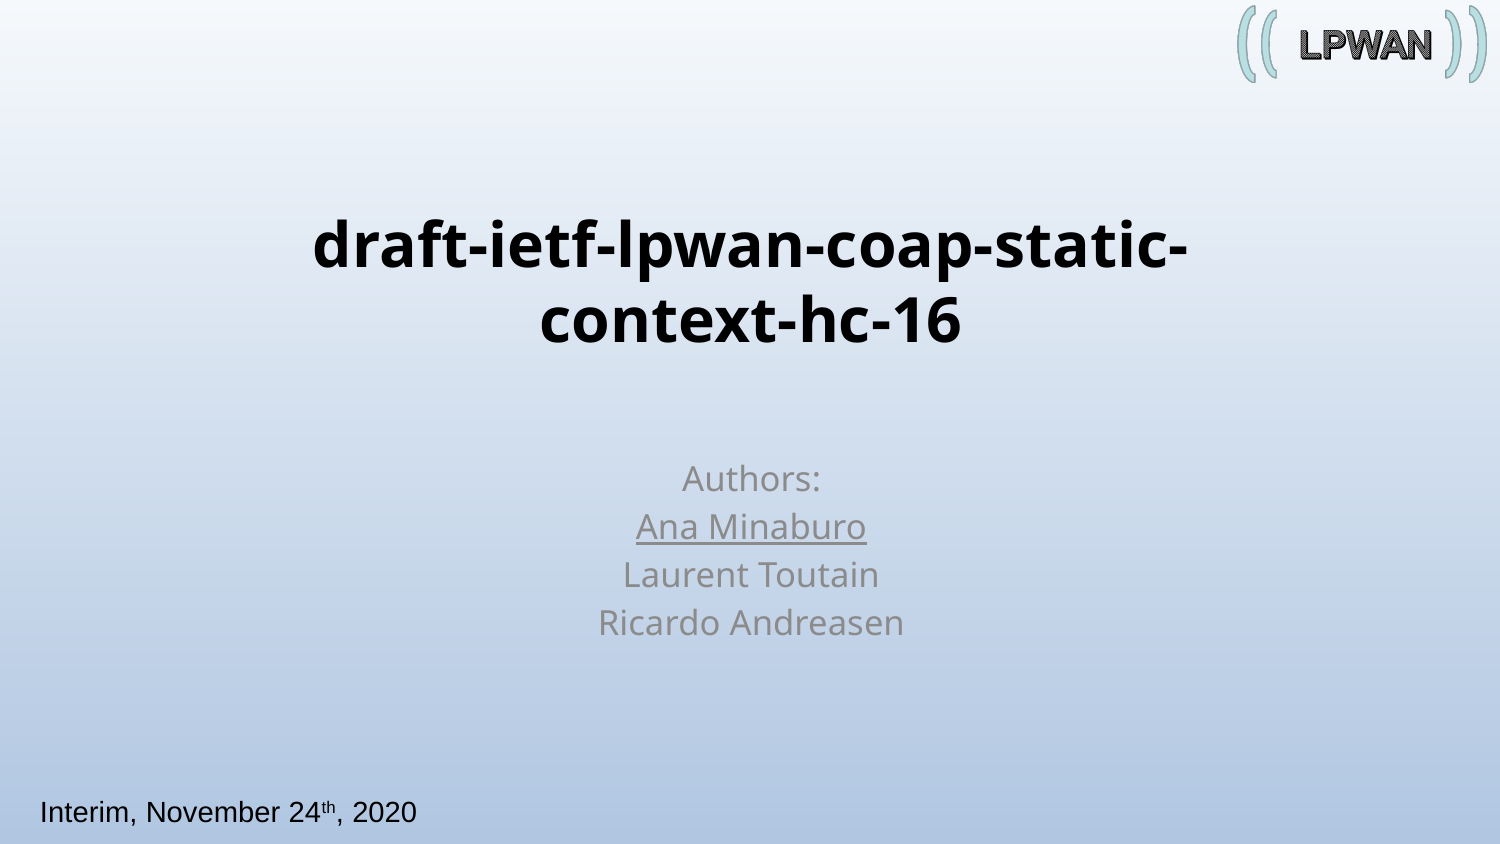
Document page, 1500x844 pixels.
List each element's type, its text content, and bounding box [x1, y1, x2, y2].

picture [1237, 5, 1487, 83]
title draft-ietf-lpwan-coap-static-context-hc-16 [176, 133, 1327, 428]
subtitle Authors: Ana Minaburo Laurent Toutain Ricardo Andreasen [189, 449, 1314, 654]
